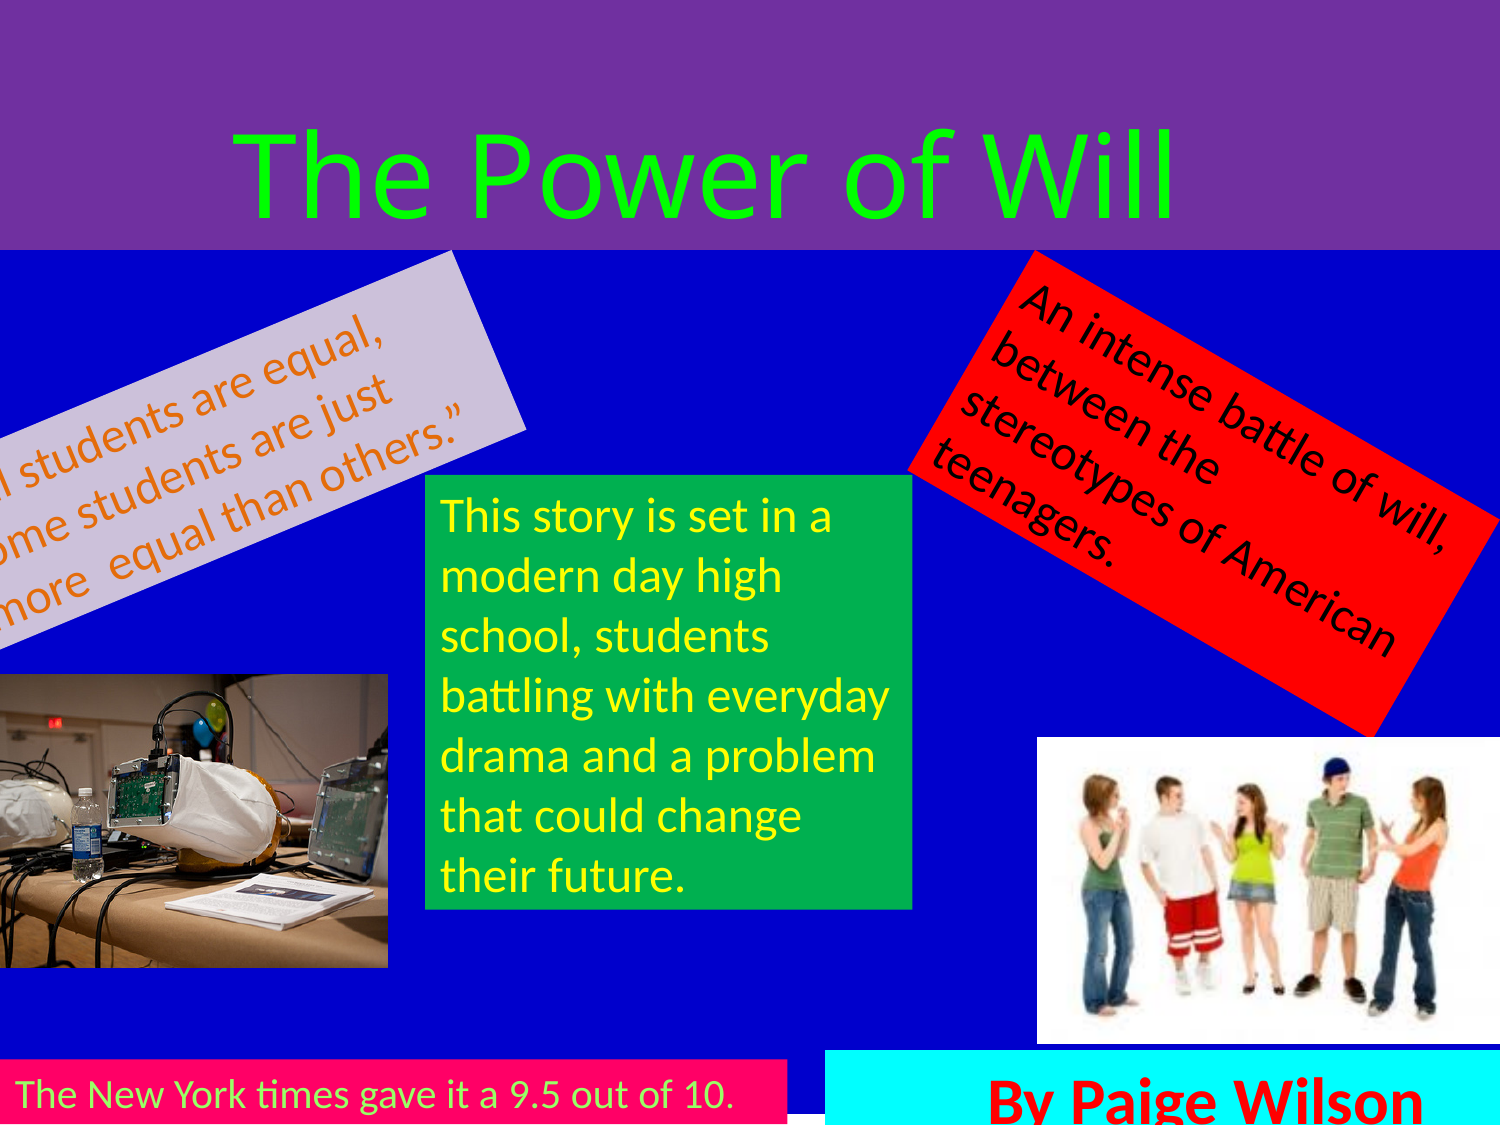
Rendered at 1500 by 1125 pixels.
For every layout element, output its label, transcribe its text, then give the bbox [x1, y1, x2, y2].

picture [0, 674, 388, 968]
picture [1037, 737, 1500, 1045]
text_box [0, 250, 1361, 1114]
text_box [1376, 522, 1500, 736]
text_box [1037, 250, 1500, 519]
text_box The New York times gave it a 9.5 out of 10. [0, 1059, 788, 1125]
subtitle By Paige Wilson [825, 1050, 1500, 1125]
text_box “All students are equal, some students are just more equal than others.” [0, 249, 527, 650]
text_box An intense battle of will, between the stereotypes of American teenagers. [907, 249, 1500, 735]
text_box This story is set in a modern day high school, students battling with everyday drama and a problem that could change their future. [425, 474, 913, 910]
title The Power of Will [0, 0, 1500, 250]
